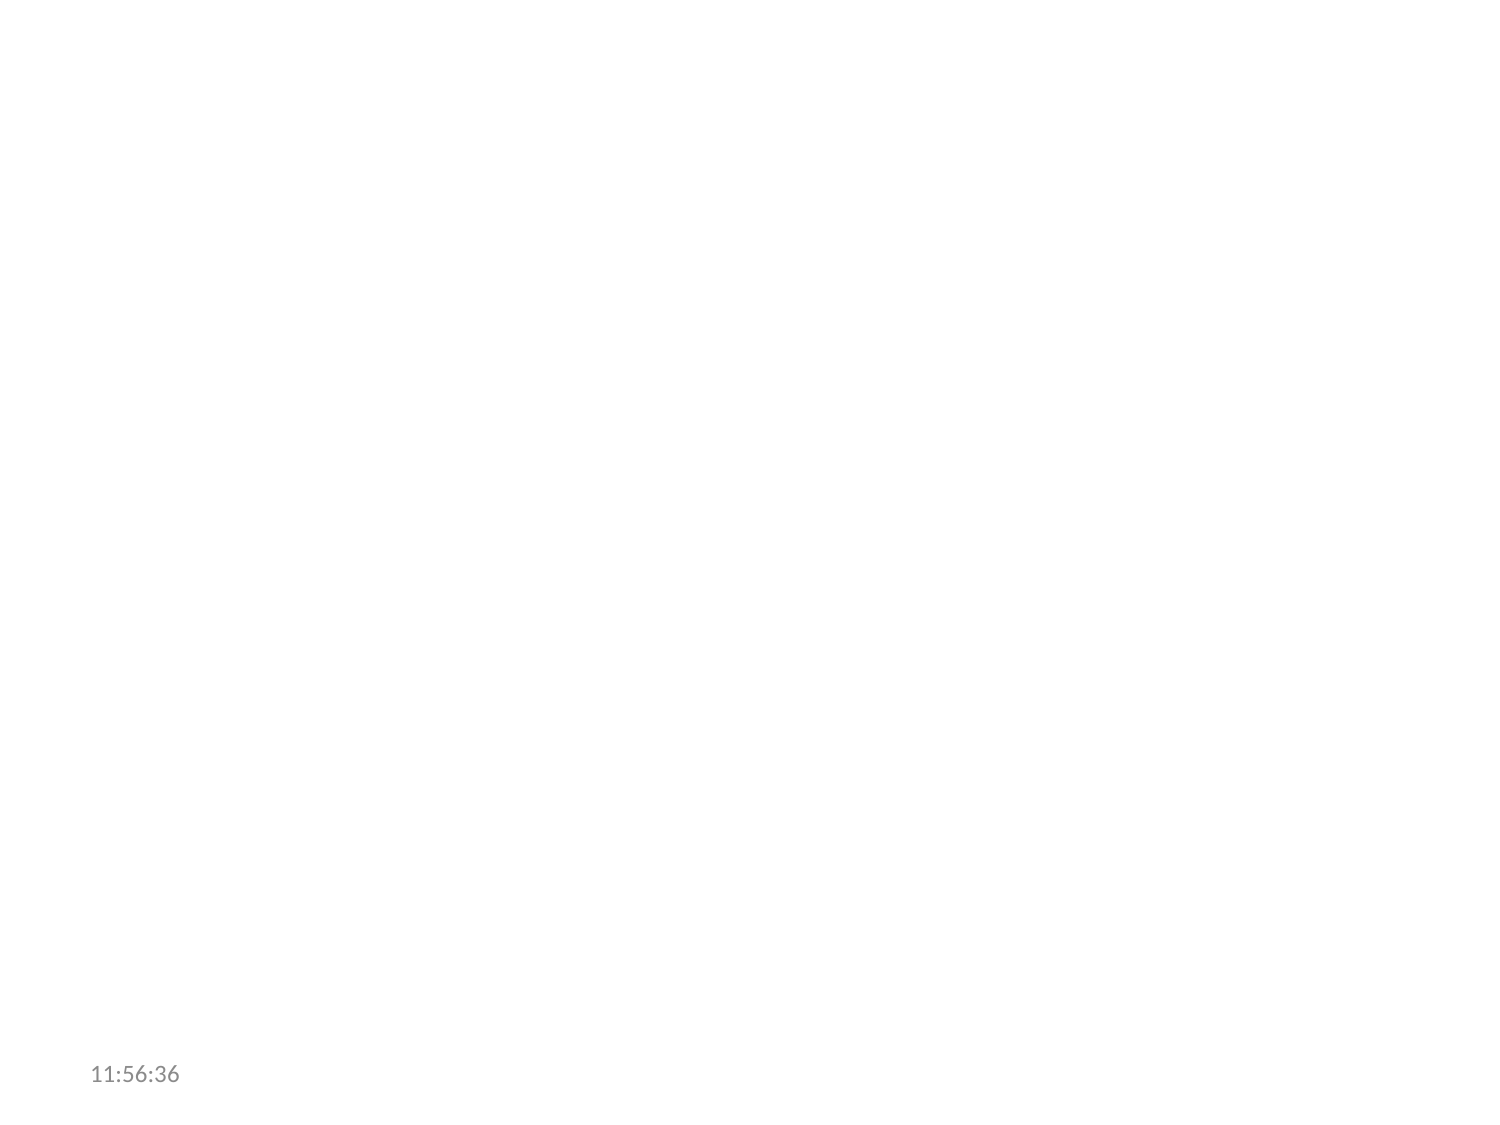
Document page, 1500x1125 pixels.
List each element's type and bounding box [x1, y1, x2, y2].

slide_number [75, 1042, 425, 1103]
